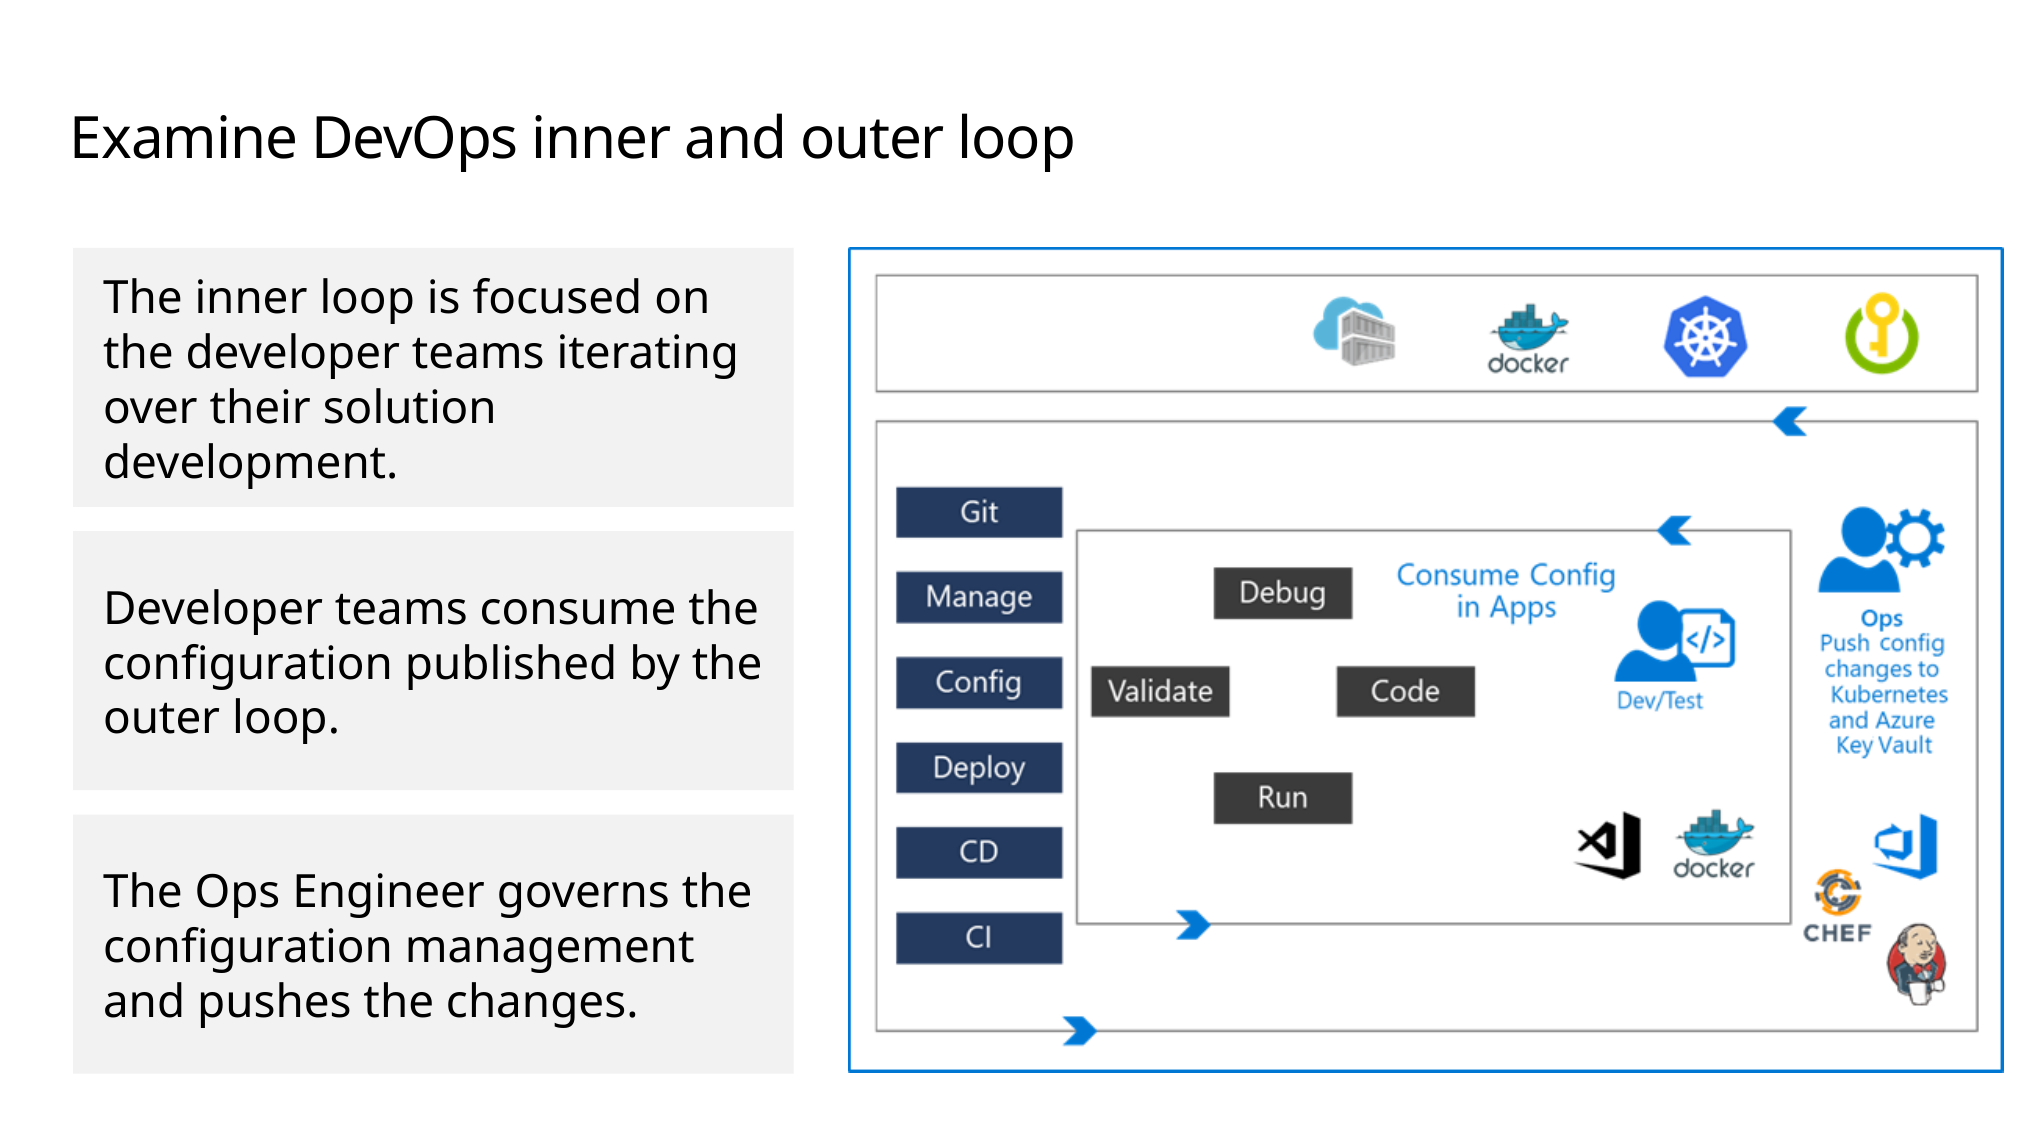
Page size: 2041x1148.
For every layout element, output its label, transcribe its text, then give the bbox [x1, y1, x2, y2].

text_box The inner loop is focused on the developer teams iterating over their solution development. [73, 247, 794, 507]
picture [848, 247, 2004, 1073]
text_box The Ops Engineer governs the configuration management and pushes the changes. [73, 814, 794, 1074]
text_box Developer teams consume the configuration published by the outer loop. [73, 531, 794, 791]
title Examine DevOps inner and outer loop [70, 103, 1969, 172]
